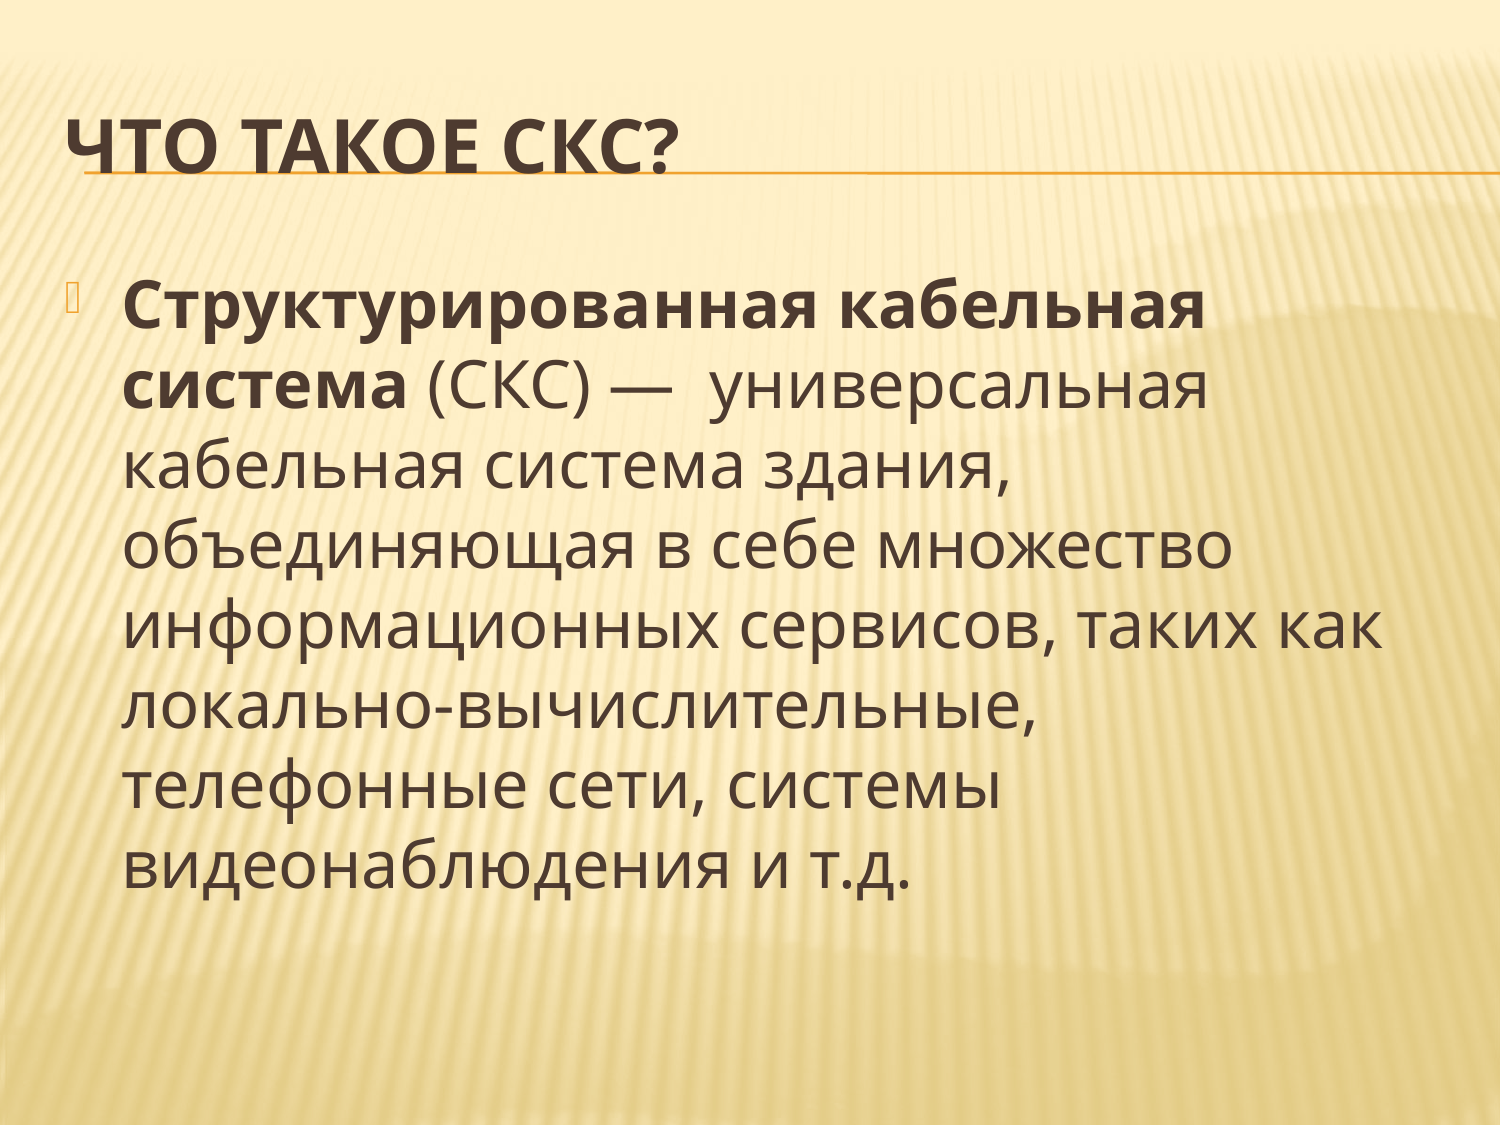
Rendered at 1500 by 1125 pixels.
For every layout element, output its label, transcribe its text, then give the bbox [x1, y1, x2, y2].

list Структурированная кабельная система (СКС) — универсальная кабельная система здания, объединяющая в себе множество информационных сервисов, таких как локально-вычислительные, телефонные сети, системы видеонаблюдения и т.д. [50, 254, 1475, 998]
title Что такое скс? [50, 75, 1475, 213]
